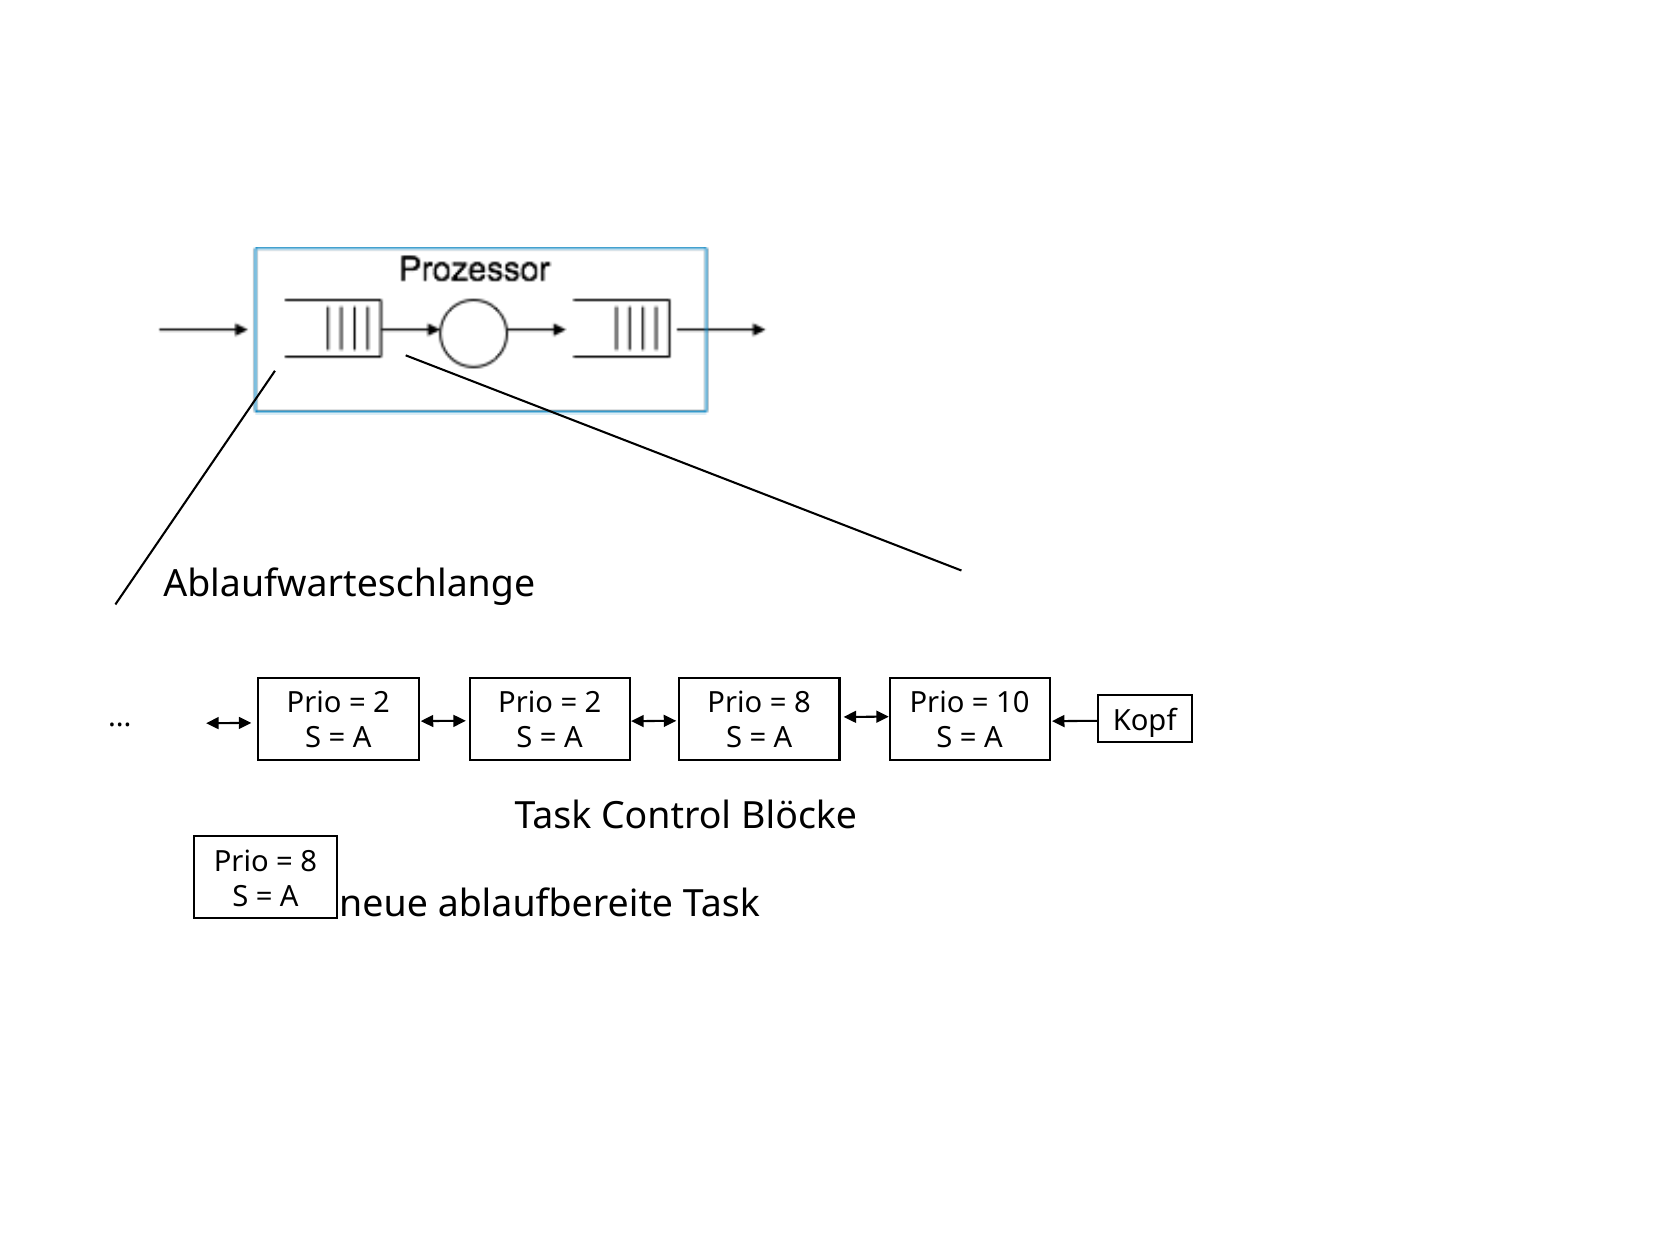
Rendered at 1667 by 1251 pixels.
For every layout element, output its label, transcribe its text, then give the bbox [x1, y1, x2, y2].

picture [158, 237, 786, 415]
text_box Task Control Blöcke [508, 784, 864, 843]
text_box Ablaufwarteschlange [157, 552, 542, 610]
text_box [1052, 714, 1098, 728]
text_box neue ablaufbereite Task [332, 872, 767, 930]
text_box [420, 714, 466, 728]
text_box Kopf [1097, 695, 1192, 743]
text_box Prio = 8 S = A [679, 677, 840, 760]
text_box [843, 710, 889, 724]
text_box Prio = 8 S = A [193, 835, 338, 919]
text_box ... [39, 690, 200, 739]
text_box Prio = 10 S = A [889, 677, 1050, 760]
text_box Prio = 2 S = A [258, 677, 419, 760]
text_box [631, 714, 677, 728]
text_box Prio = 2 S = A [469, 677, 630, 760]
text_box [206, 716, 252, 730]
